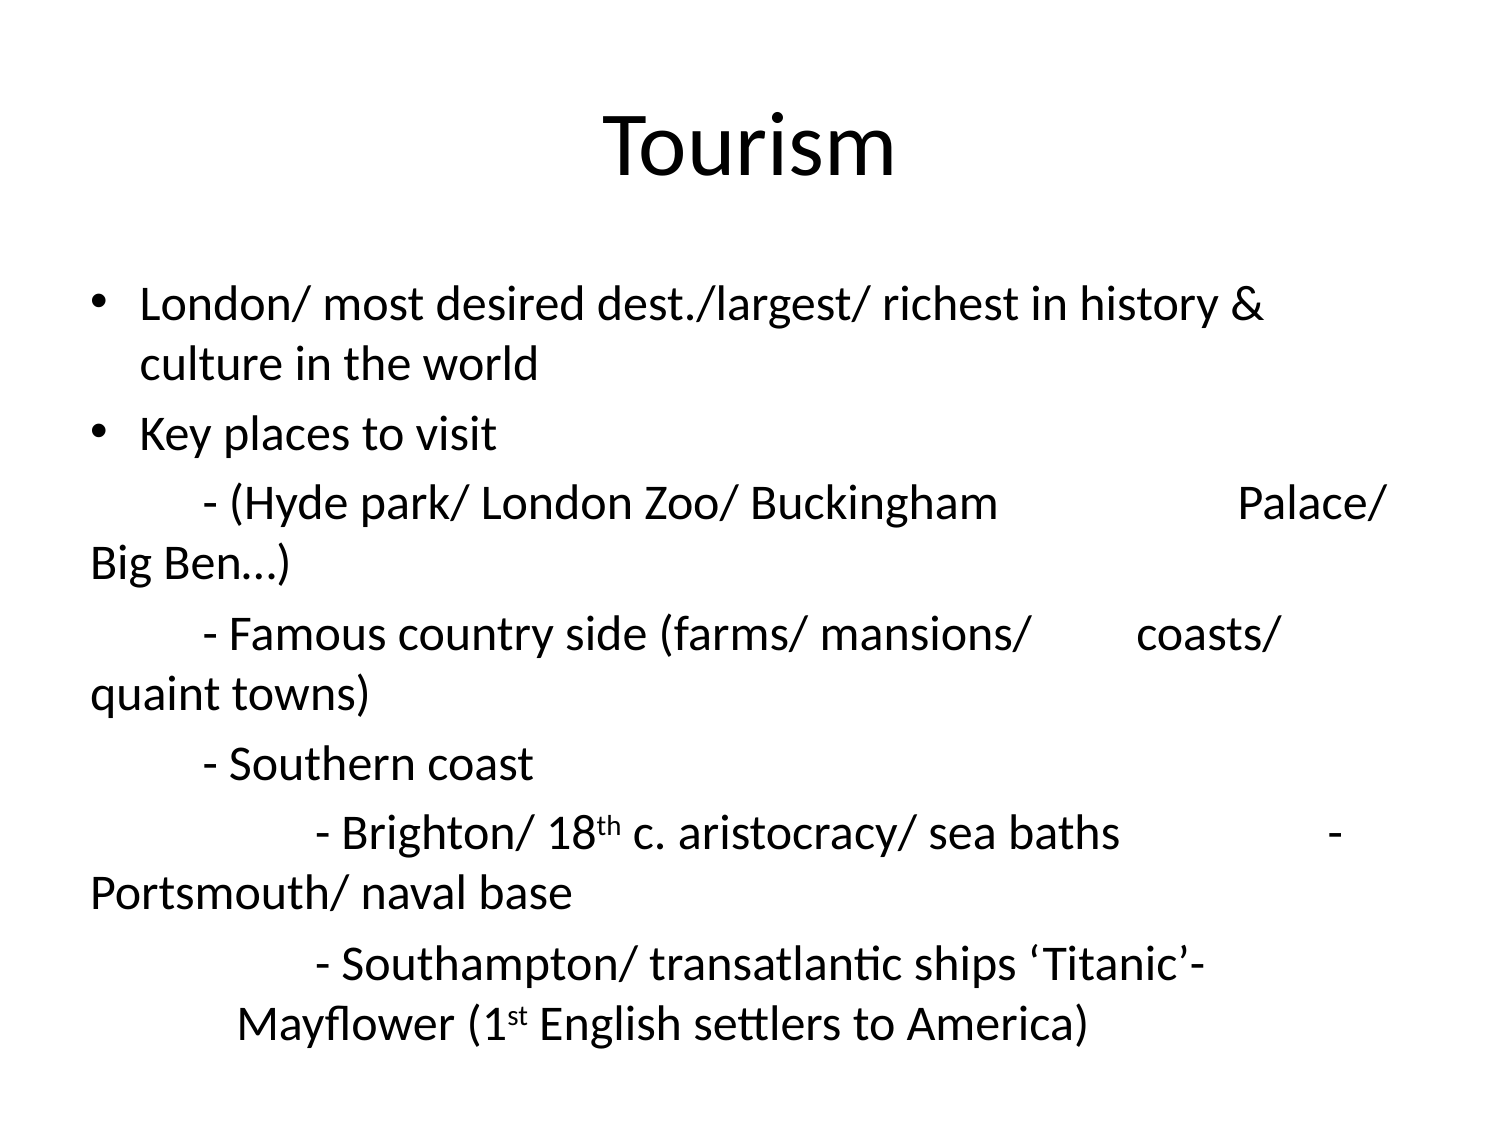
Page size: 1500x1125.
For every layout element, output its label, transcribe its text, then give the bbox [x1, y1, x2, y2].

list London/ most desired dest./largest/ richest in history & culture in the world Key places to visit - (Hyde park/ London Zoo/ Buckingham Palace/ Big Ben…) - Famous country side (farms/ mansions/ coasts/ quaint towns) - Southern coast - Brighton/ 18th c. aristocracy/ sea baths - Portsmouth/ naval base - Southampton/ transatlantic ships ‘Titanic’- Mayflower (1st English settlers to America) [75, 262, 1425, 1059]
title Tourism [75, 45, 1425, 233]
